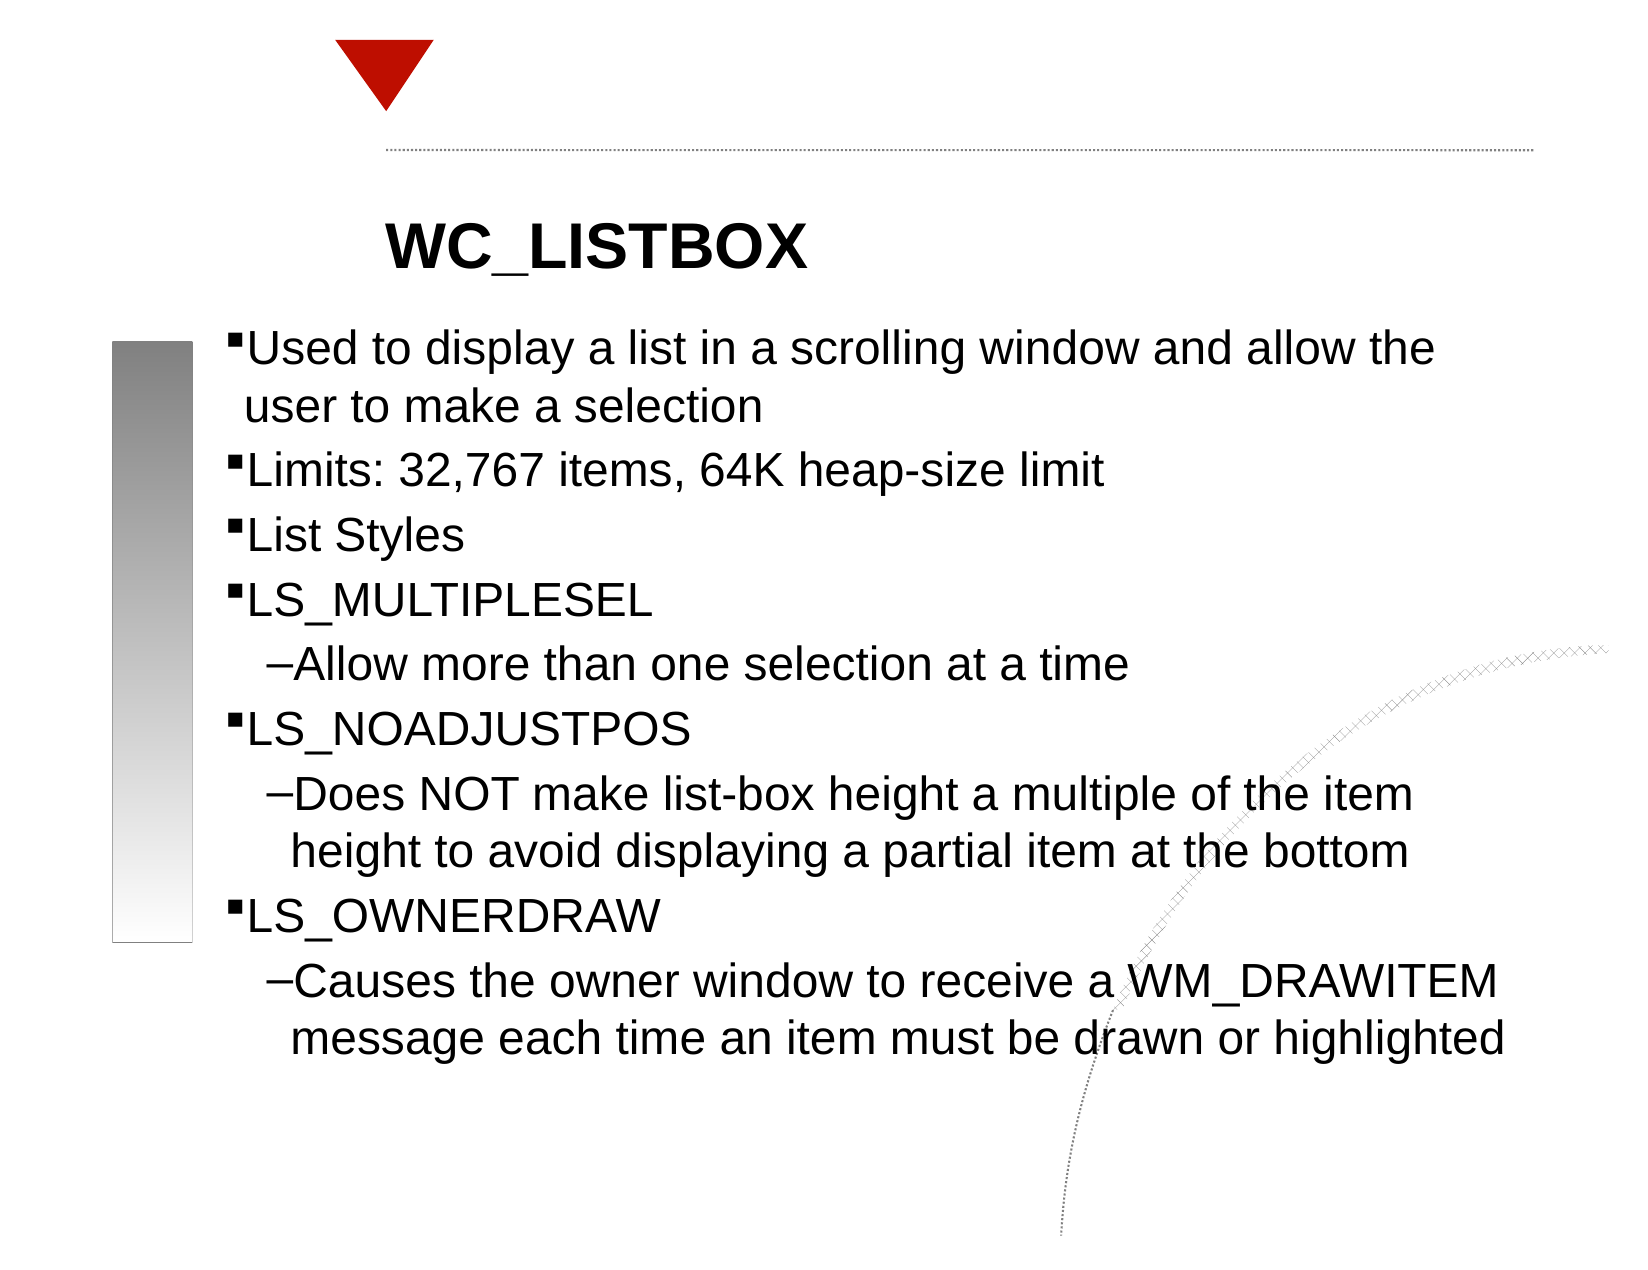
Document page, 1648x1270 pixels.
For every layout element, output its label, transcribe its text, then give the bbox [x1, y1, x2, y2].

text_box WC_LISTBOX [385, 204, 1538, 282]
text_box Used to display a list in a scrolling window and allow the user to make a selection Limits: 32,767 items, 64K heap-size limit List Styles LS_MULTIPLESEL Allow more than one selection at a time LS_NOADJUSTPOS Does NOT make list-box height a multiple of the item height to avoid displaying a partial item at the bottom LS_OWNERDRAW Causes the owner window to receive a WM_DRAWITEM message each time an item must be drawn or highlighted [224, 316, 1532, 1065]
